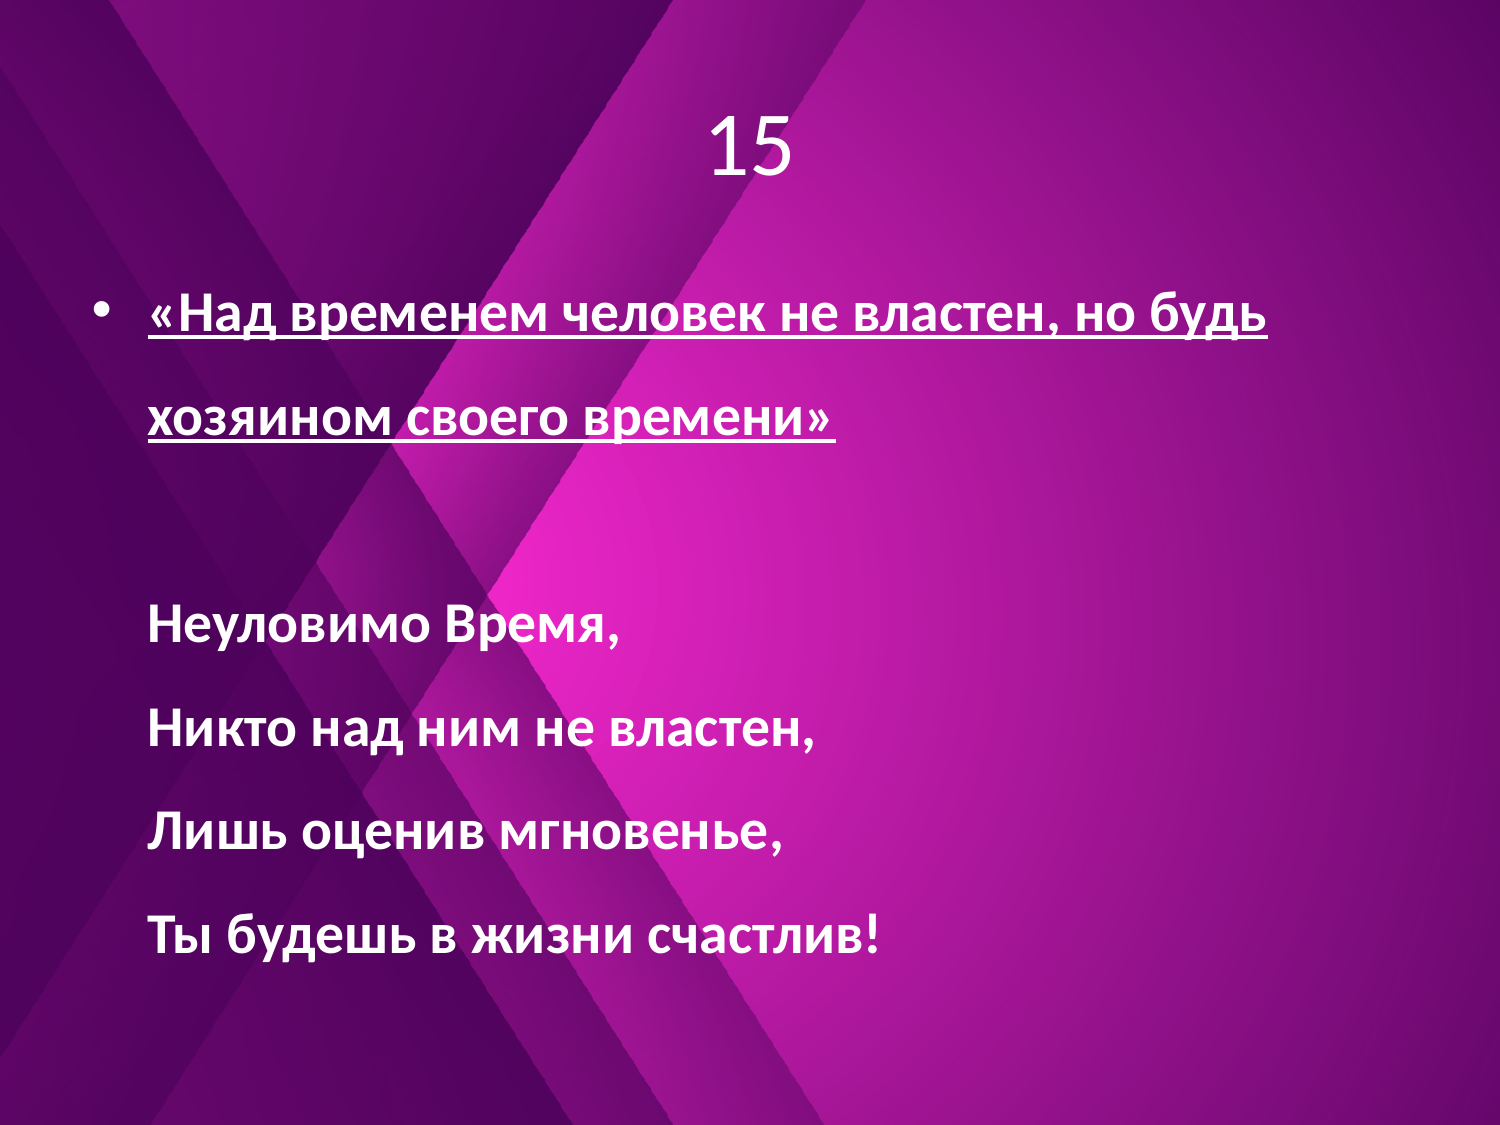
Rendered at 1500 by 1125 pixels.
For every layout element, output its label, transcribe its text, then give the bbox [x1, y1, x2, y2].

list «Над временем человек не властен, но будь хозяином своего времени» Неуловимо Время, Никто над ним не властен, Лишь оценив мгновенье, Ты будешь в жизни счастлив! [76, 231, 1427, 976]
picture [0, 0, 1500, 1125]
title 15 [75, 45, 1425, 233]
